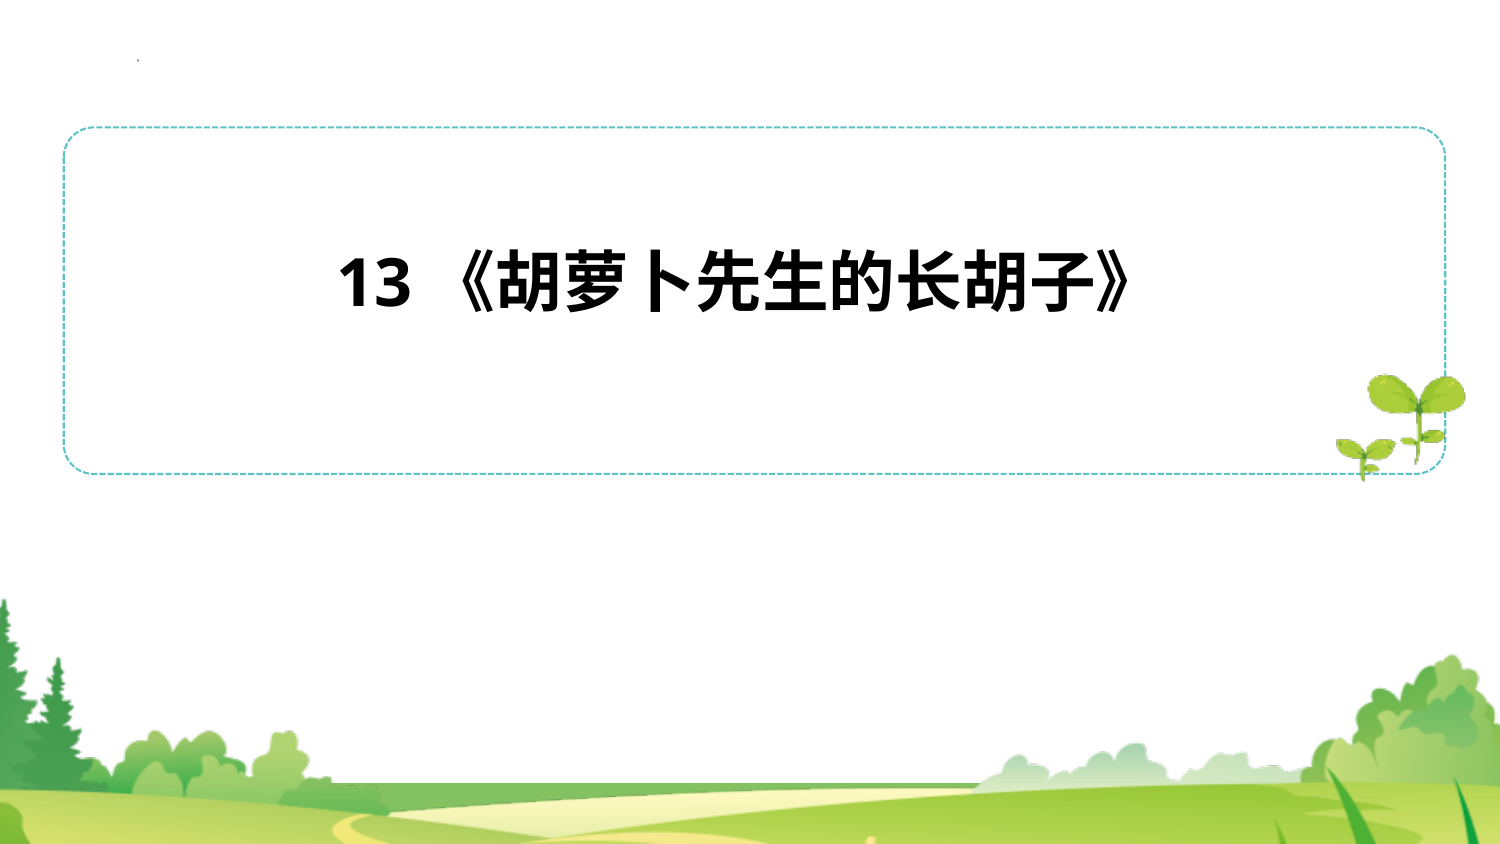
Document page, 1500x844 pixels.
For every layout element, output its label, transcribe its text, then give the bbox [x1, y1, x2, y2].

picture [1293, 313, 1500, 537]
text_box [0, 537, 1500, 844]
text_box 13《胡萝卜先生的长胡子》 [0, 232, 1500, 328]
text_box [62, 126, 1447, 232]
text_box [62, 328, 1293, 476]
